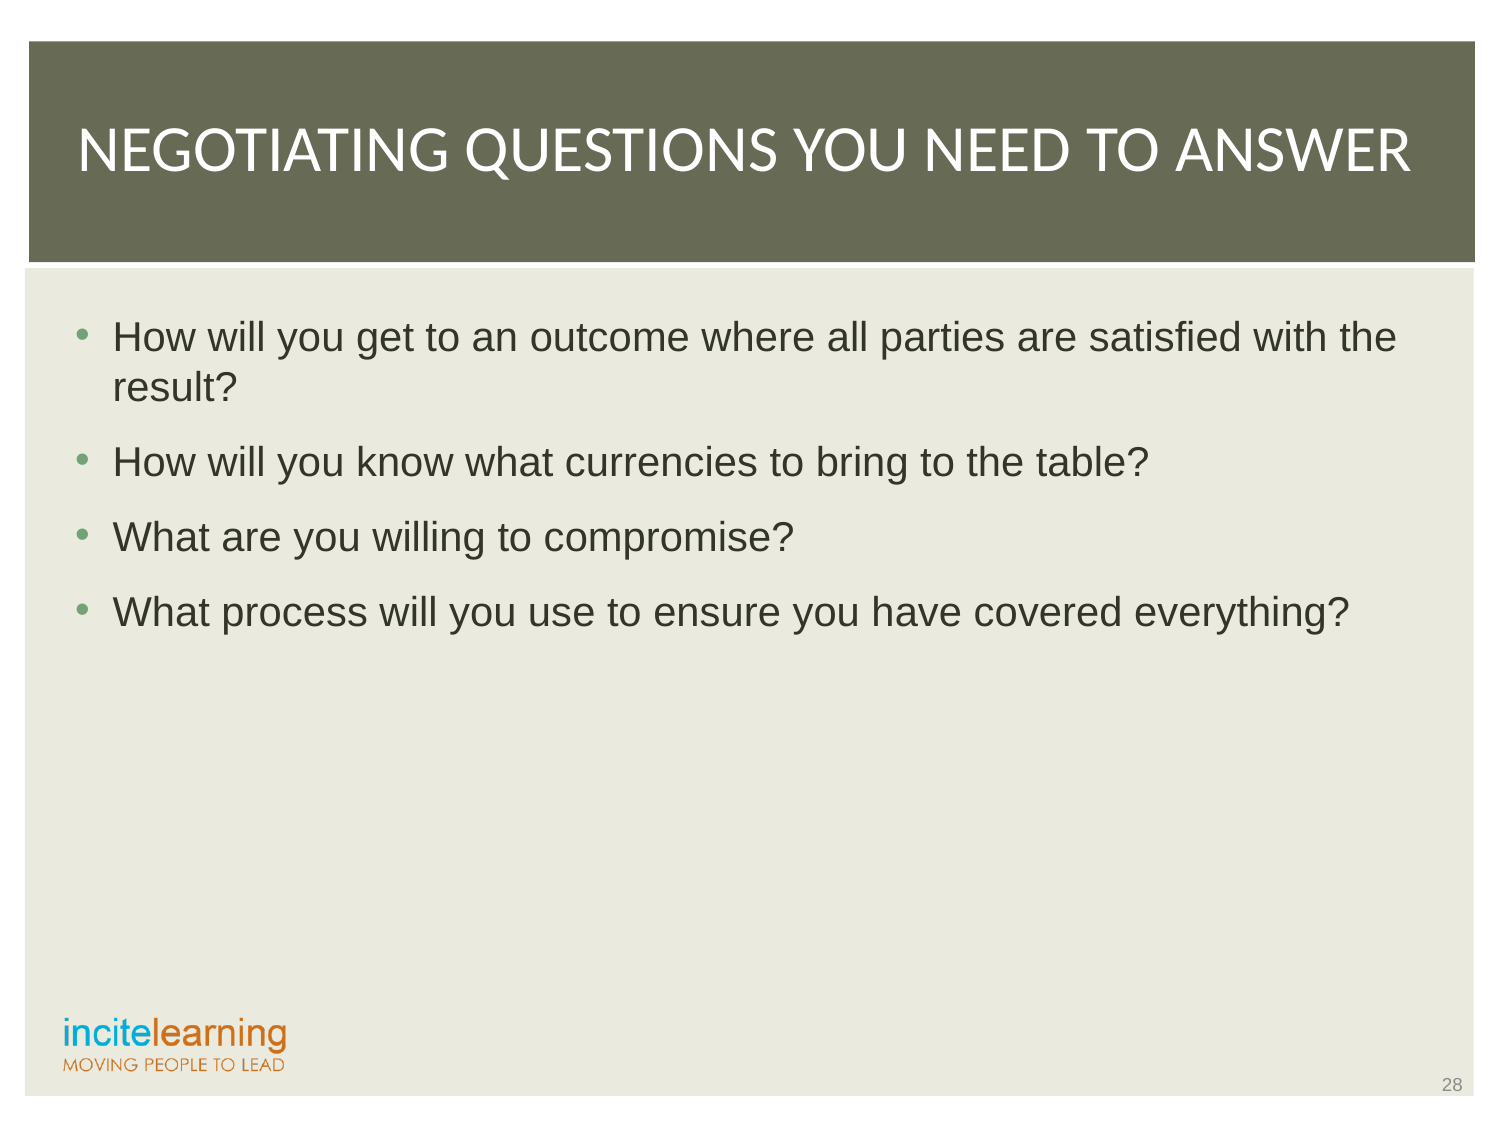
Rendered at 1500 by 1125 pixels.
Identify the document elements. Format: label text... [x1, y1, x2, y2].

list How will you get to an outcome where all parties are satisfied with the result? How will you know what currencies to bring to the table? What are you willing to compromise? What process will you use to ensure you have covered everything? [75, 309, 1425, 864]
picture [62, 1012, 288, 1076]
title Negotiating Questions You Need to Answer [62, 58, 1438, 232]
